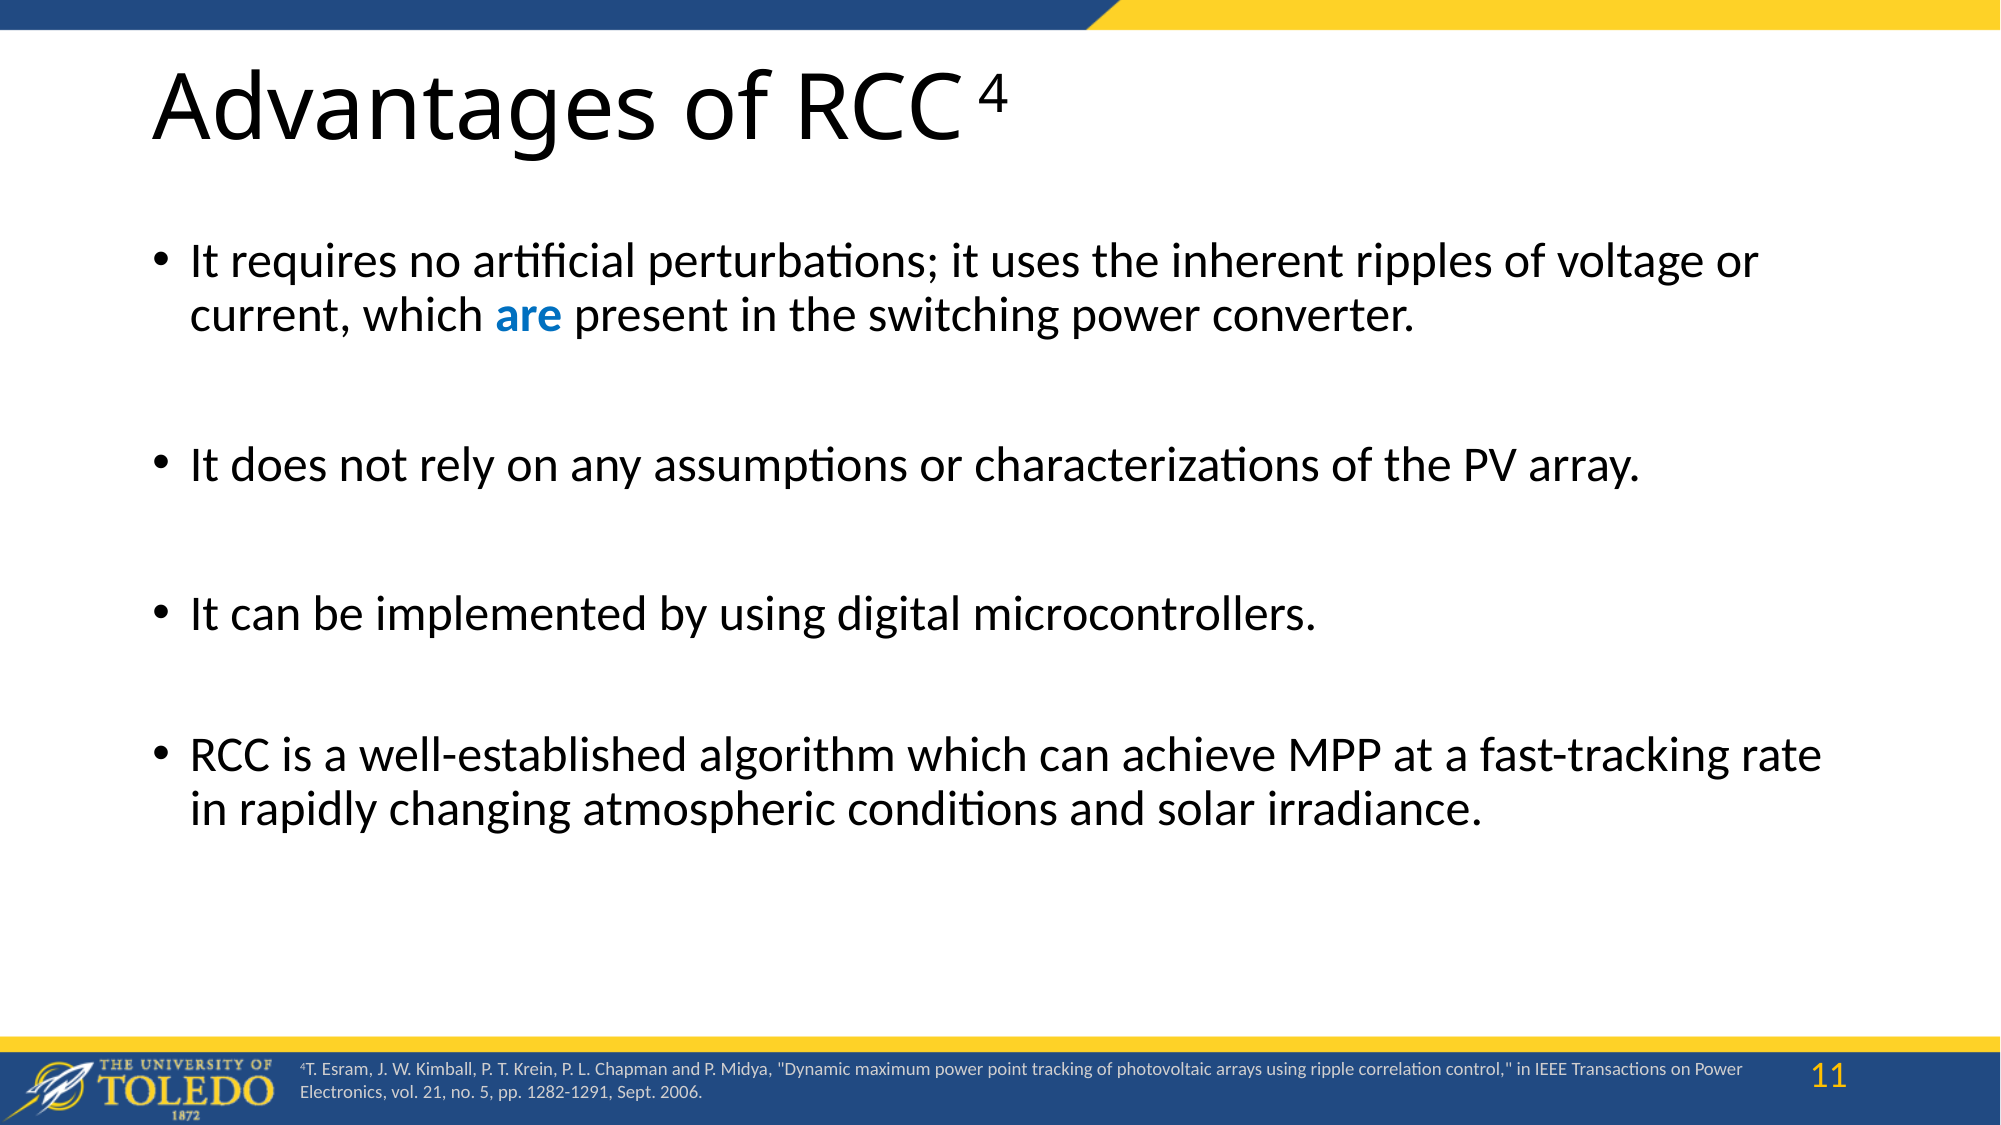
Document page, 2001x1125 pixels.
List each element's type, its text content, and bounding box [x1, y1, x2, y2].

text_box 4T. Esram, J. W. Kimball, P. T. Krein, P. L. Chapman and P. Midya, "Dynamic maximum power point tracking of photovoltaic arrays using ripple correlation control," in IEEE Transactions on Power Electronics, vol. 21, no. 5, pp. 1282-1291, Sept. 2006. [285, 1049, 1834, 1110]
title Advantages of RCC 4 [137, 49, 1863, 170]
slide_number 11 [1412, 1042, 1863, 1103]
picture [0, 0, 2001, 1125]
list It requires no artificial perturbations; it uses the inherent ripples of voltage or current, which are present in the switching power converter. It does not rely on any assumptions or characterizations of the PV array. It can be implemented by using digital microcontrollers. RCC is a well-established algorithm which can achieve MPP at a fast-tracking rate in rapidly changing atmospheric conditions and solar irradiance. [137, 226, 1863, 941]
